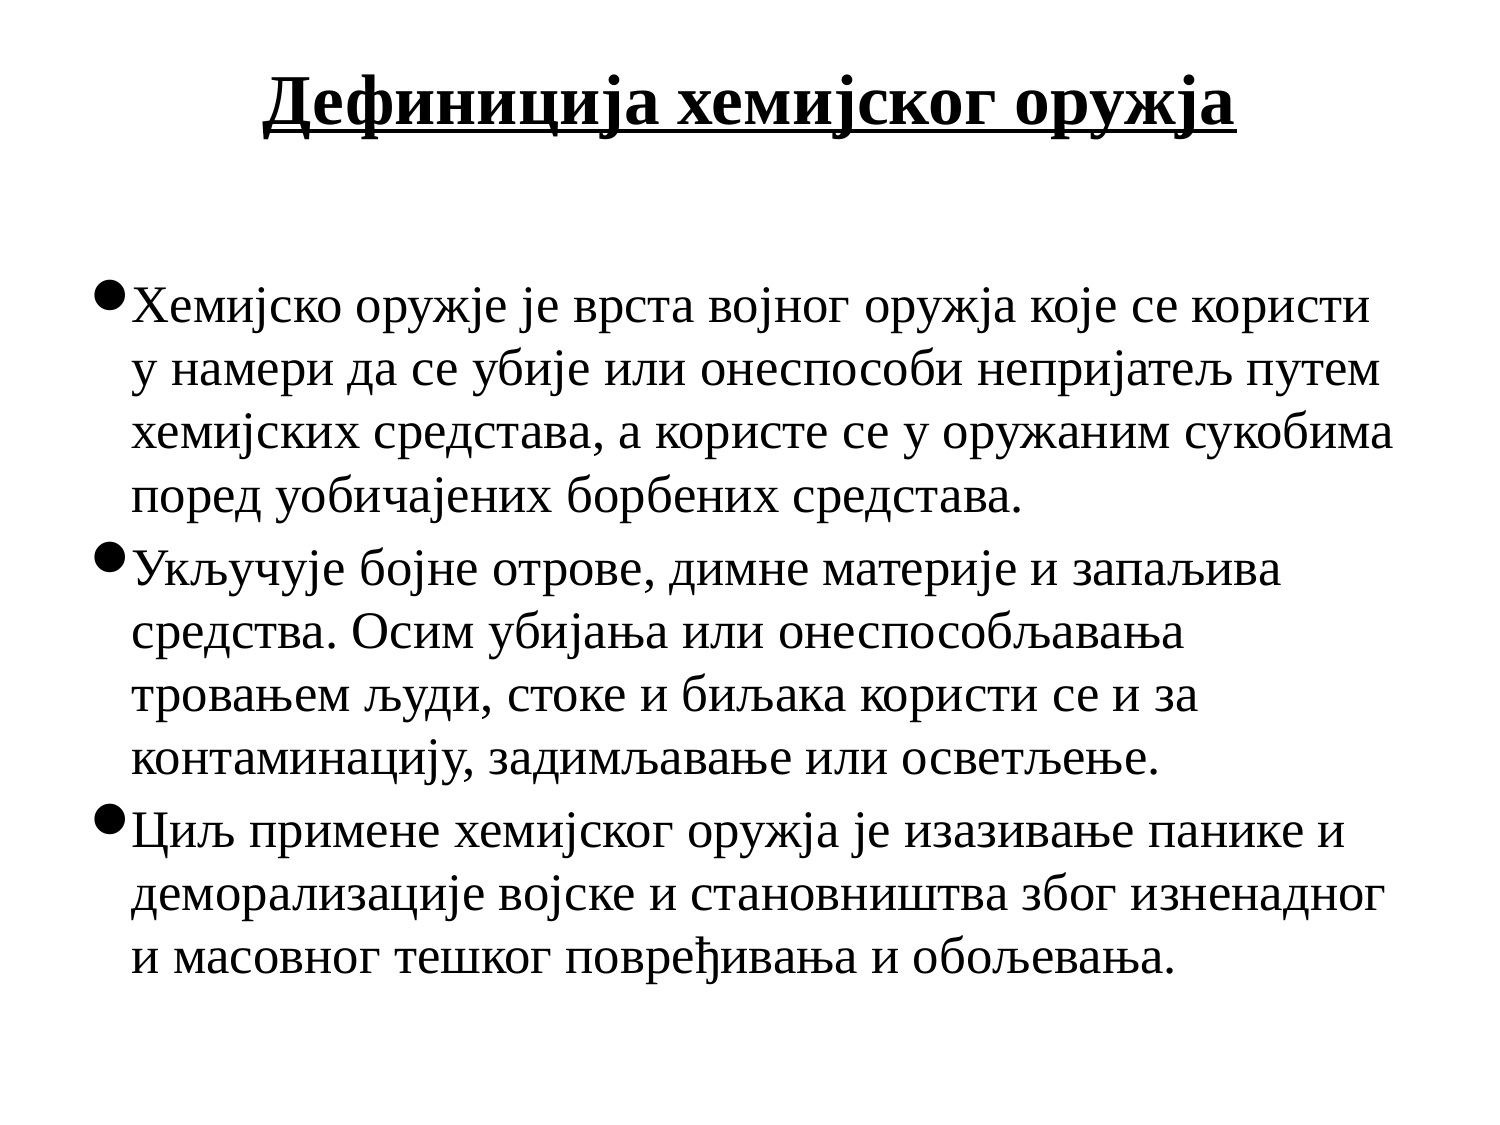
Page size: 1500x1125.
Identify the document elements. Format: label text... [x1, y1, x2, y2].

list Хемијско оружје је врста војног оружја које се користи у намери да се убије или онеспособи непријатељ путем хемијских средстава, а користе се у оружаним сукобима поред уобичајених борбeних средстава. Укључује бојне отрове, димне материје и запаљива средства. Осим убијања или онеспособљавања тровањем људи, стоке и биљака користи се и за контаминацију, задимљавање или осветљење. Циљ примене хемијског оружја је изазивање панике и деморализације војске и становништва због изненадног и масовног тешког повређивања и обољевања. [75, 262, 1425, 1005]
title Дефиниција хемијског оружја [75, 45, 1425, 233]
